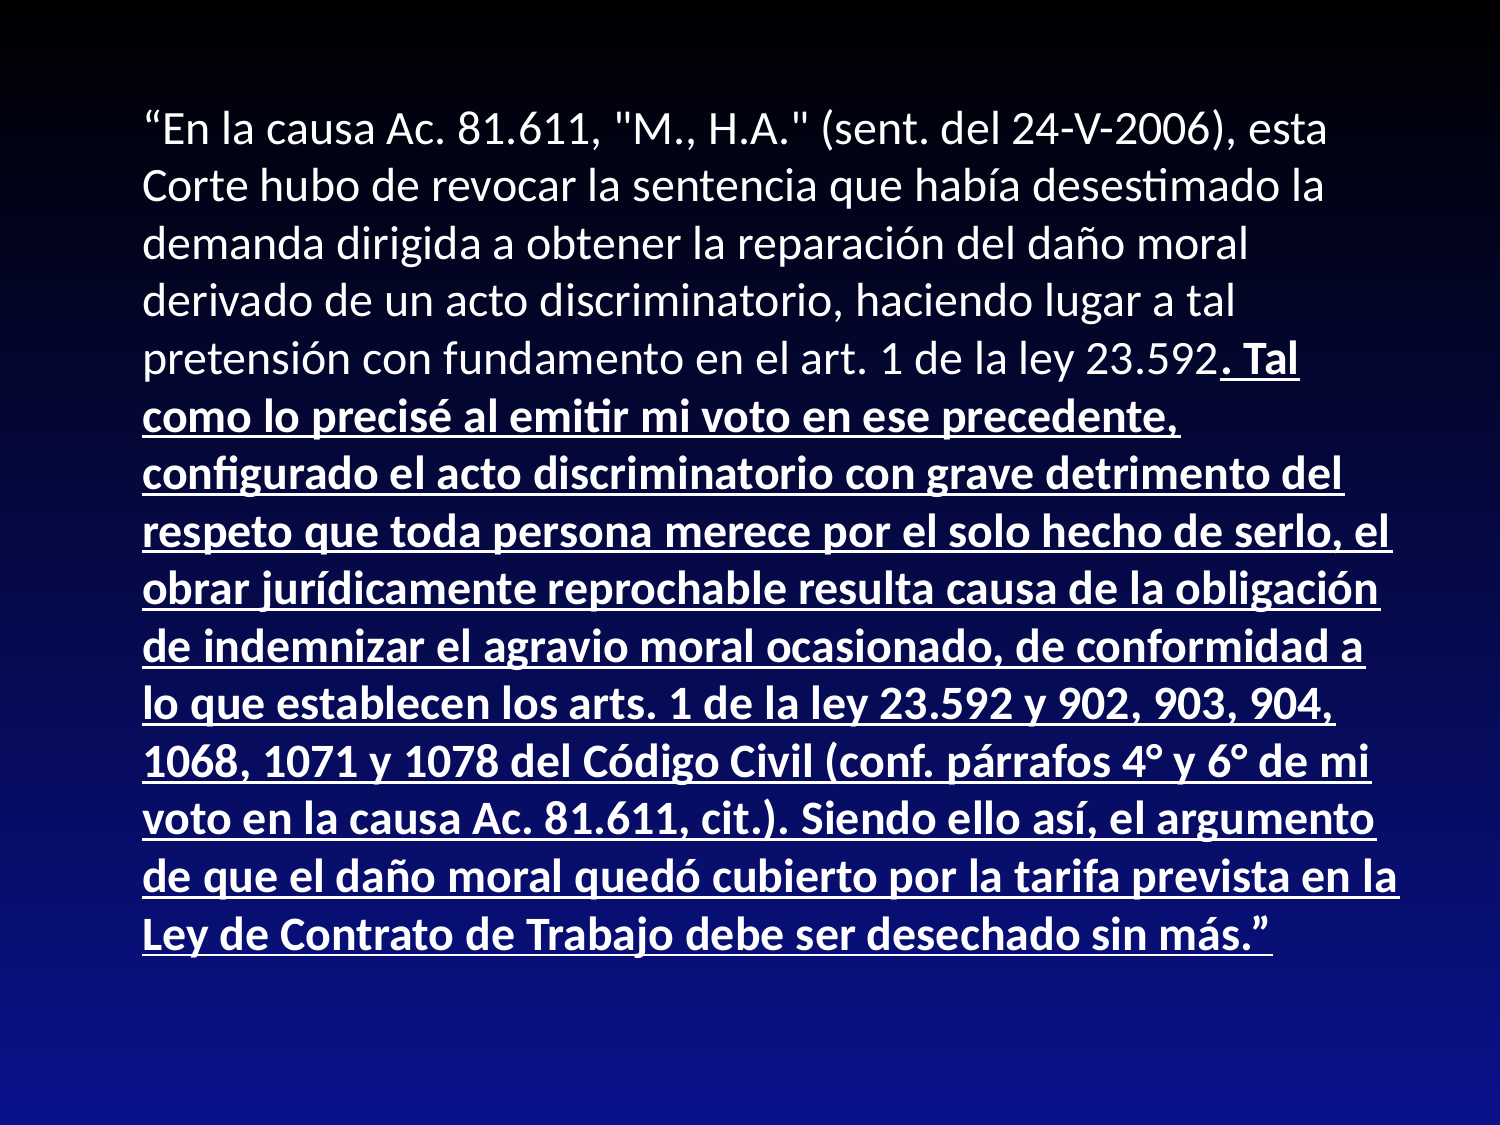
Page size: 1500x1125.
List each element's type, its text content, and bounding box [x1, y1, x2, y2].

list “En la causa Ac. 81.611, "M., H.A." (sent. del 24-V-2006), esta Corte hubo de revocar la sentencia que había desestimado la demanda dirigida a obtener la reparación del daño moral derivado de un acto discriminatorio, haciendo lugar a tal pretensión con fundamento en el art. 1 de la ley 23.592. Tal como lo precisé al emitir mi voto en ese precedente, configurado el acto discriminatorio con grave detrimento del respeto que toda persona merece por el solo hecho de serlo, el obrar jurídicamente reprochable resulta causa de la obligación de indemnizar el agravio moral ocasionado, de conformidad a lo que establecen los arts. 1 de la ley 23.592 y 902, 903, 904, 1068, 1071 y 1078 del Código Civil (conf. párrafos 4° y 6° de mi voto en la causa Ac. 81.611, cit.). Siendo ello así, el argumento de que el daño moral quedó cubierto por la tarifa prevista en la Ley de Contrato de Trabajo debe ser desechado sin más.” [74, 30, 1426, 1006]
